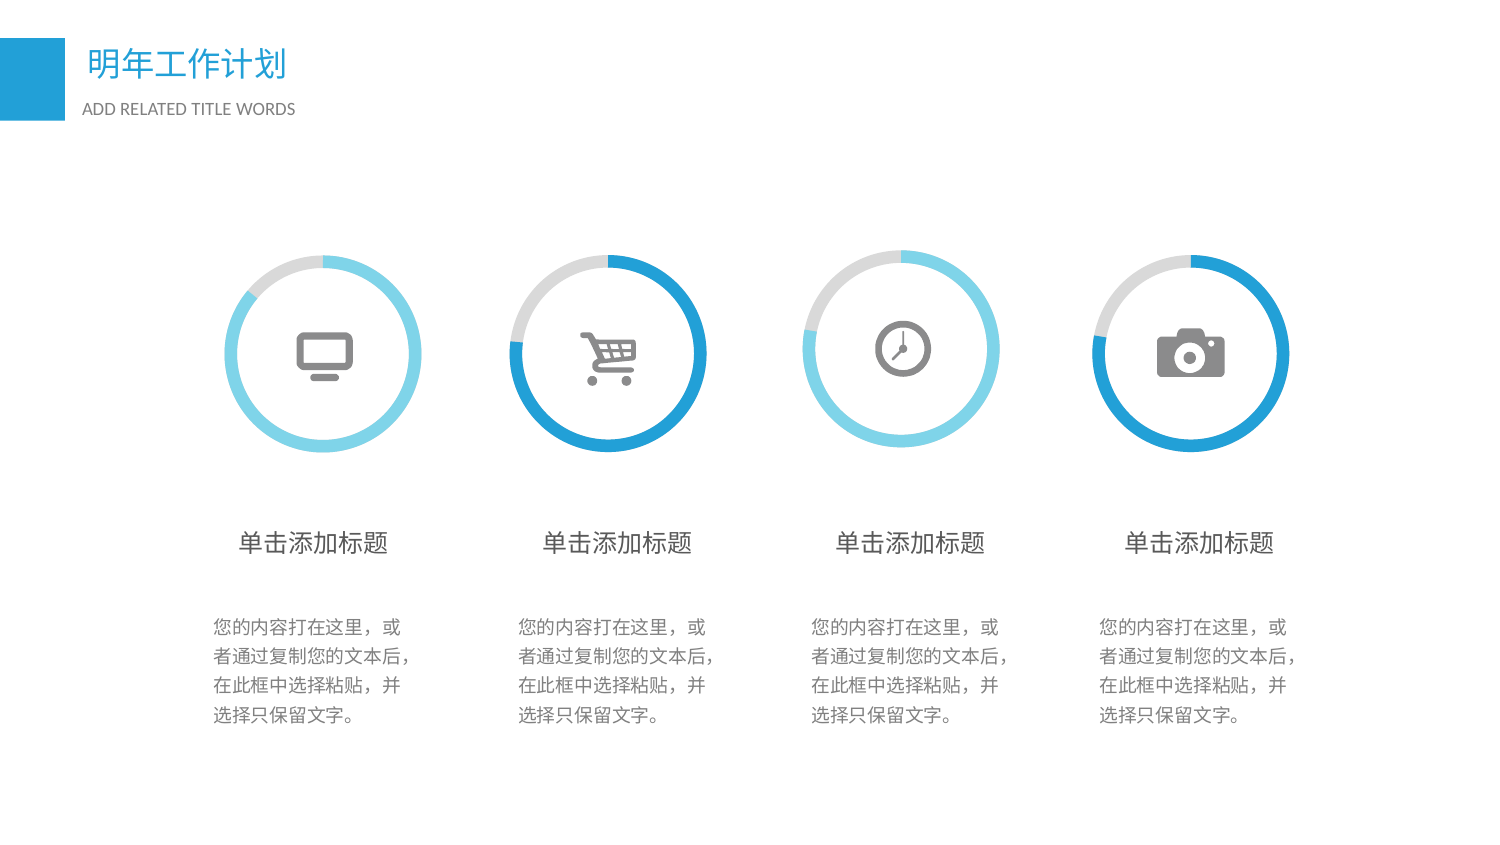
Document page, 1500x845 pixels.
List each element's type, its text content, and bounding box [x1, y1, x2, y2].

text_box [228, 259, 418, 449]
text_box 您的内容打在这里，或者通过复制您的文本后，在此框中选择粘贴，并选择只保留文字。 [506, 603, 729, 732]
text_box [515, 260, 702, 447]
text_box [806, 254, 996, 444]
text_box 您的内容打在这里，或者通过复制您的文本后，在此框中选择粘贴，并选择只保留文字。 [202, 603, 424, 732]
text_box 单击添加标题 [824, 528, 998, 564]
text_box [1155, 326, 1226, 379]
text_box [1097, 260, 1284, 447]
text_box [808, 255, 995, 442]
text_box 您的内容打在这里，或者通过复制您的文本后，在此框中选择粘贴，并选择只保留文字。 [1088, 603, 1311, 732]
text_box 单击添加标题 [1112, 528, 1286, 564]
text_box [873, 319, 933, 379]
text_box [579, 330, 638, 387]
text_box 单击添加标题 [226, 528, 400, 564]
text_box [1096, 259, 1286, 448]
text_box [230, 260, 416, 447]
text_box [295, 330, 354, 383]
text_box [513, 259, 703, 448]
text_box 单击添加标题 [531, 528, 705, 564]
text_box 您的内容打在这里，或者通过复制您的文本后，在此框中选择粘贴，并选择只保留文字。 [799, 603, 1022, 732]
